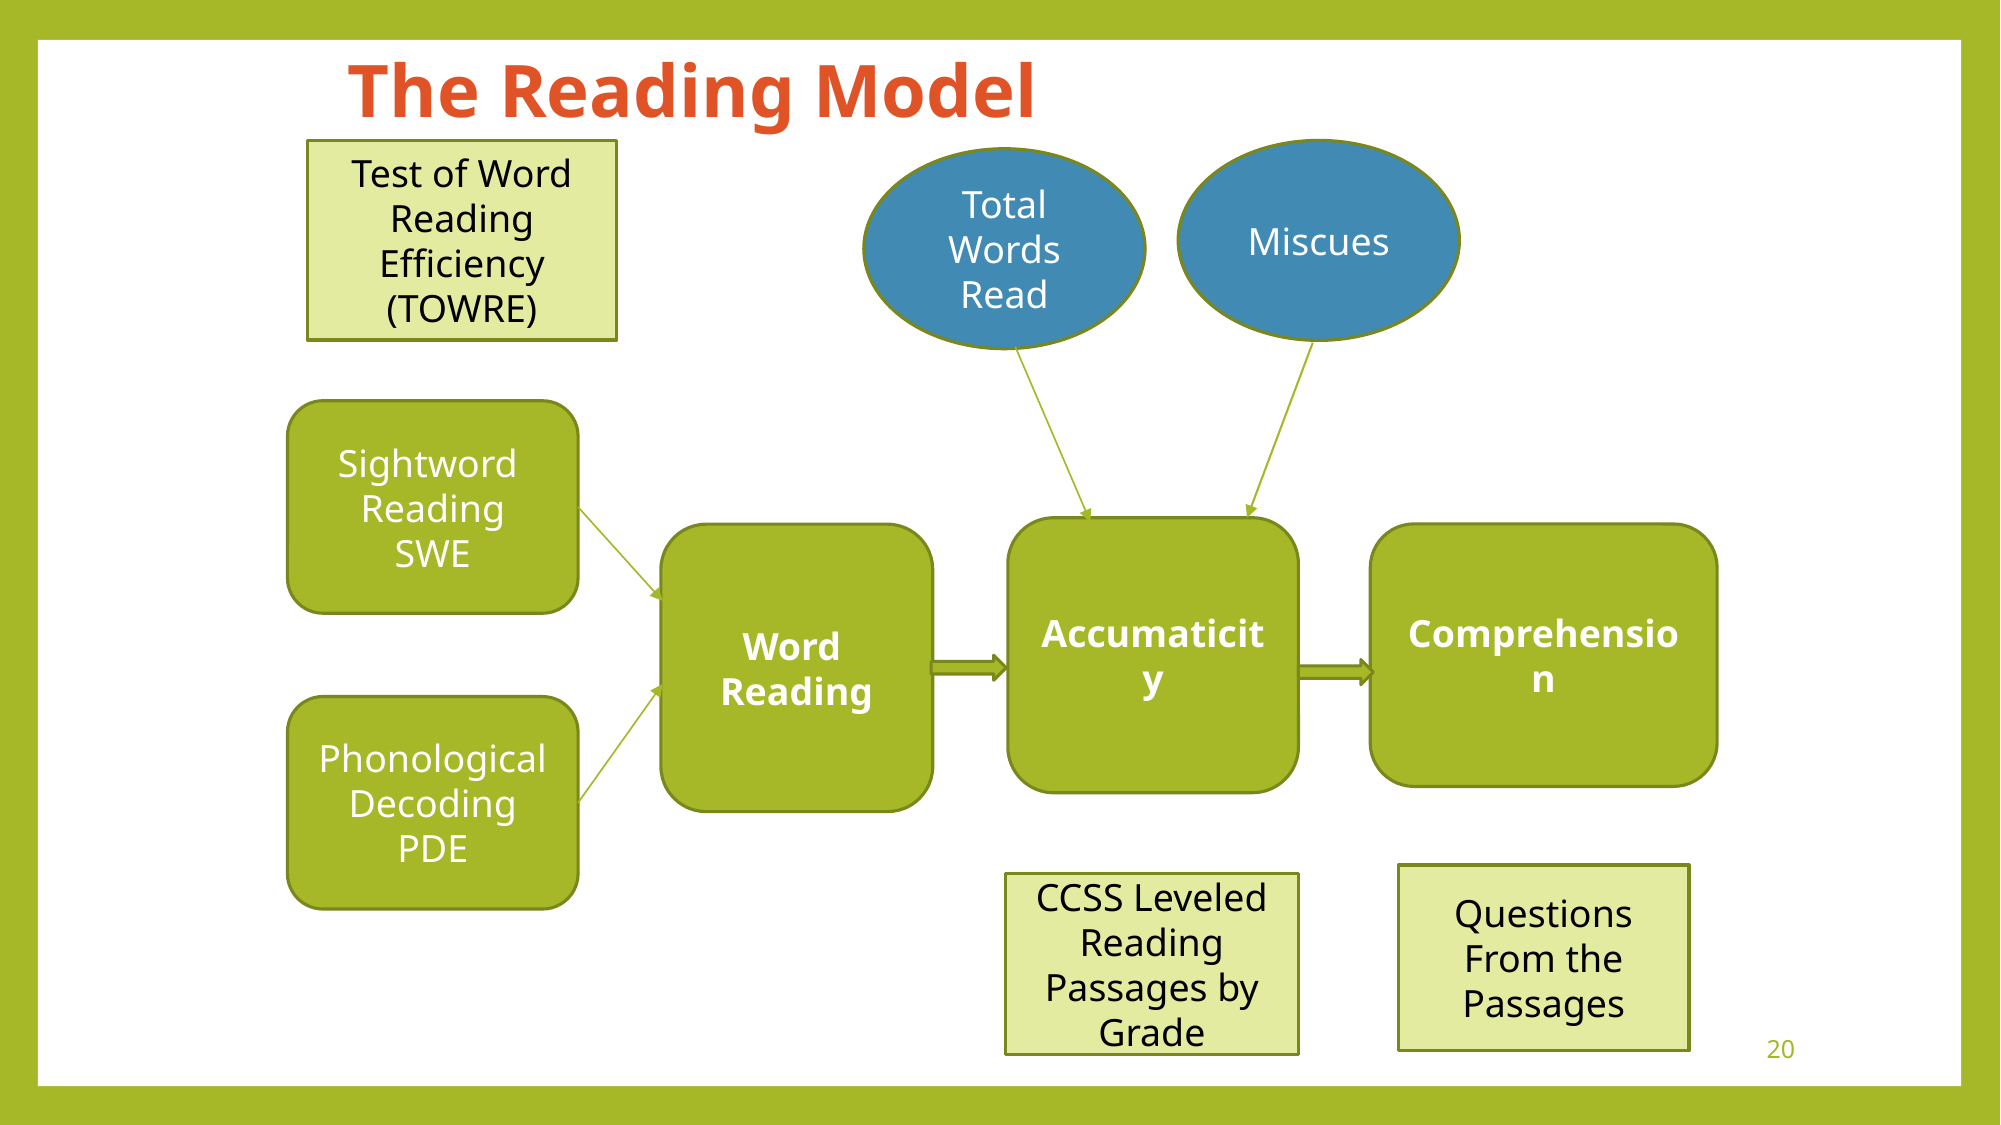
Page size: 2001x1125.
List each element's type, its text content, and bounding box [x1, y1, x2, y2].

text_box [929, 653, 1008, 682]
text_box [577, 506, 663, 602]
text_box Questions From the Passages [1397, 863, 1691, 1052]
text_box Phonological Decoding PDE [285, 694, 580, 911]
title The Reading Model [332, 46, 1248, 141]
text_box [577, 683, 663, 804]
text_box Word Reading [659, 522, 935, 814]
text_box Comprehension [1368, 522, 1719, 789]
text_box Sightword Reading SWE [285, 399, 580, 615]
text_box Test of Word Reading Efficiency (TOWRE) [306, 139, 618, 342]
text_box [1246, 342, 1314, 518]
slide_number 20 [1530, 1020, 1811, 1081]
text_box Total Words Read [862, 147, 1147, 351]
text_box Miscues [1176, 138, 1461, 342]
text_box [1015, 346, 1091, 523]
text_box [1296, 658, 1375, 687]
text_box CCSS Leveled Reading Passages by Grade [1004, 872, 1300, 1056]
text_box Accumaticity [1006, 516, 1301, 795]
